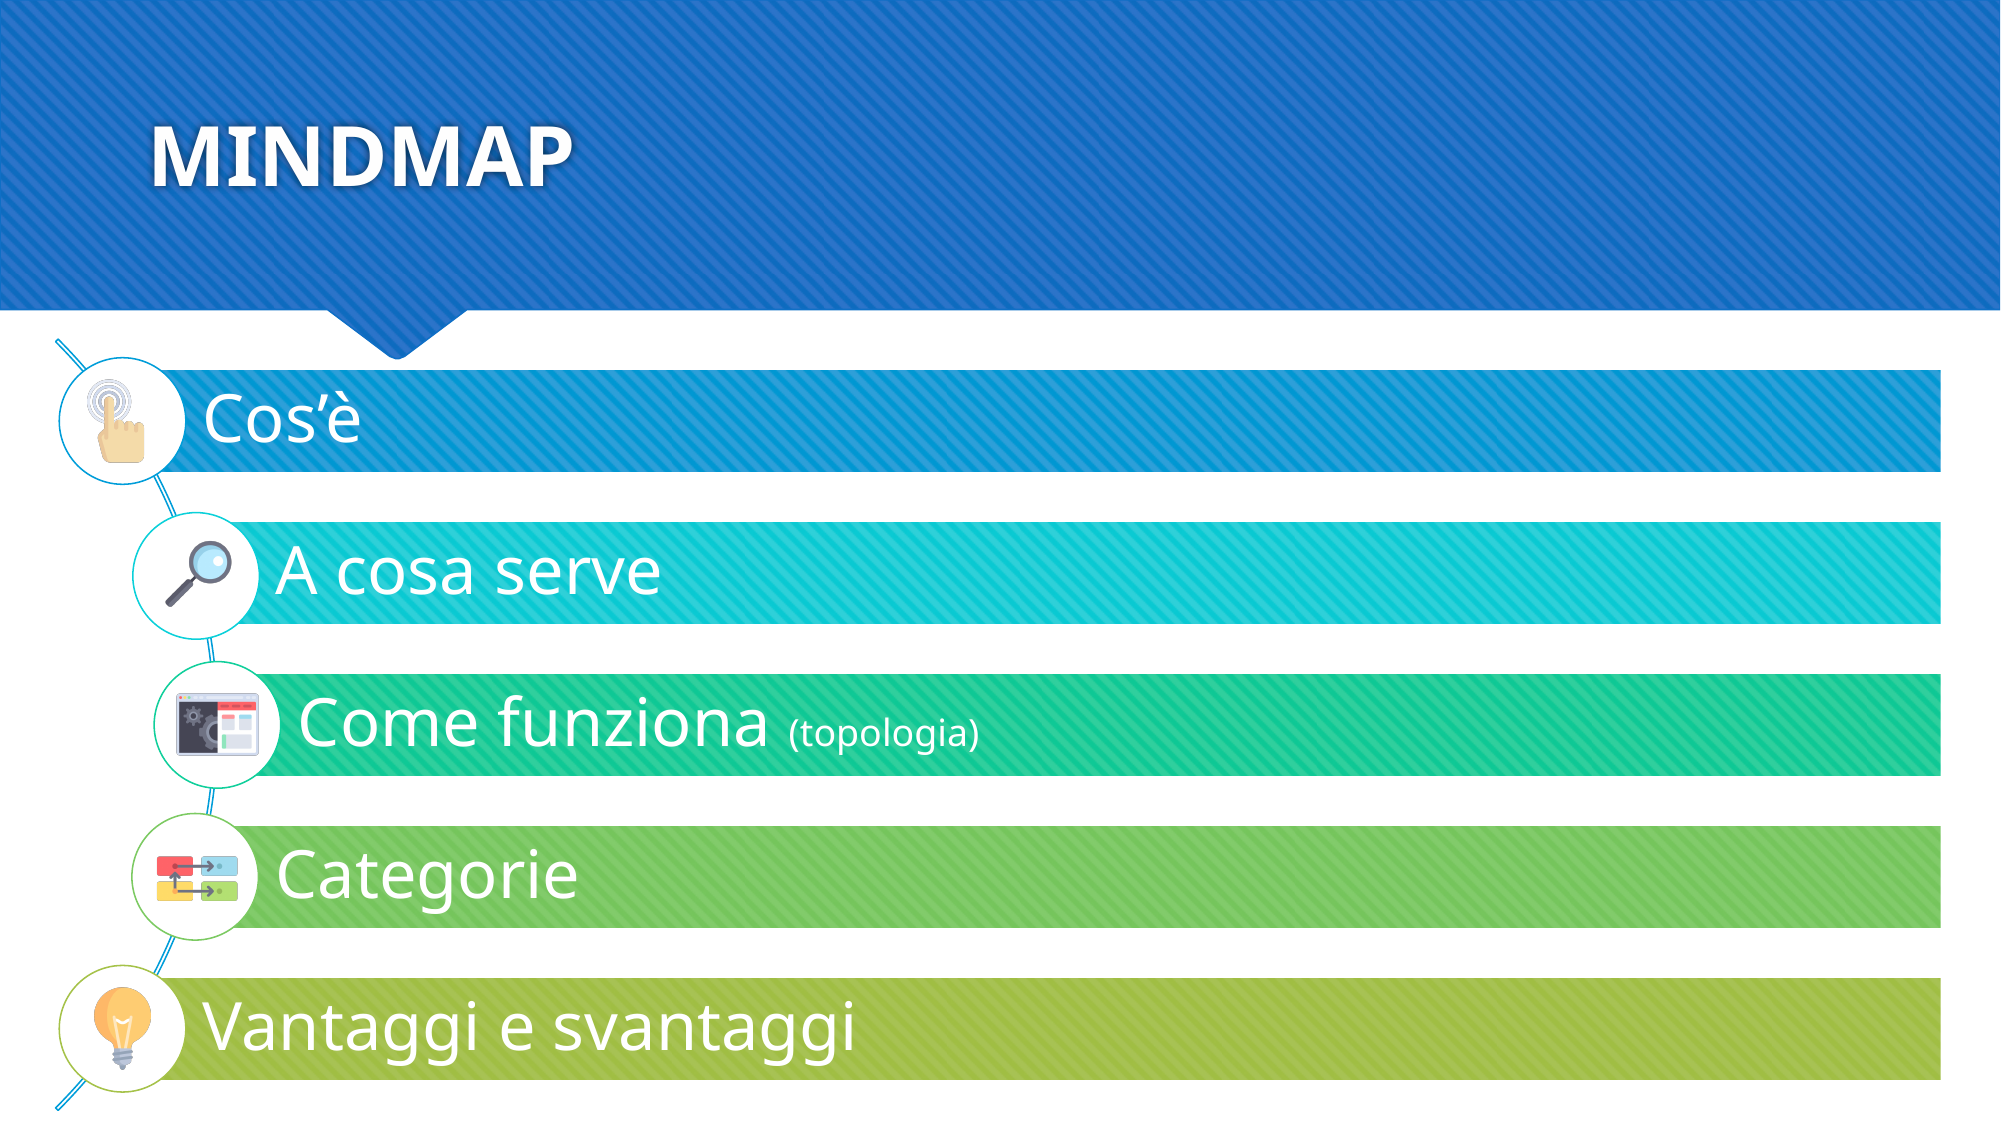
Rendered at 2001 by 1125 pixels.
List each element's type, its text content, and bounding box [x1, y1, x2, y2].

text_box [54, 1093, 76, 1111]
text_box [132, 512, 1941, 640]
title MINDMAP [132, 73, 1868, 233]
text_box [157, 941, 175, 965]
text_box [55, 338, 77, 357]
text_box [131, 813, 1941, 941]
text_box [157, 485, 176, 512]
text_box [206, 789, 215, 813]
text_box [153, 661, 1941, 789]
text_box [206, 640, 215, 661]
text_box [58, 357, 1941, 485]
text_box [58, 965, 1941, 1093]
